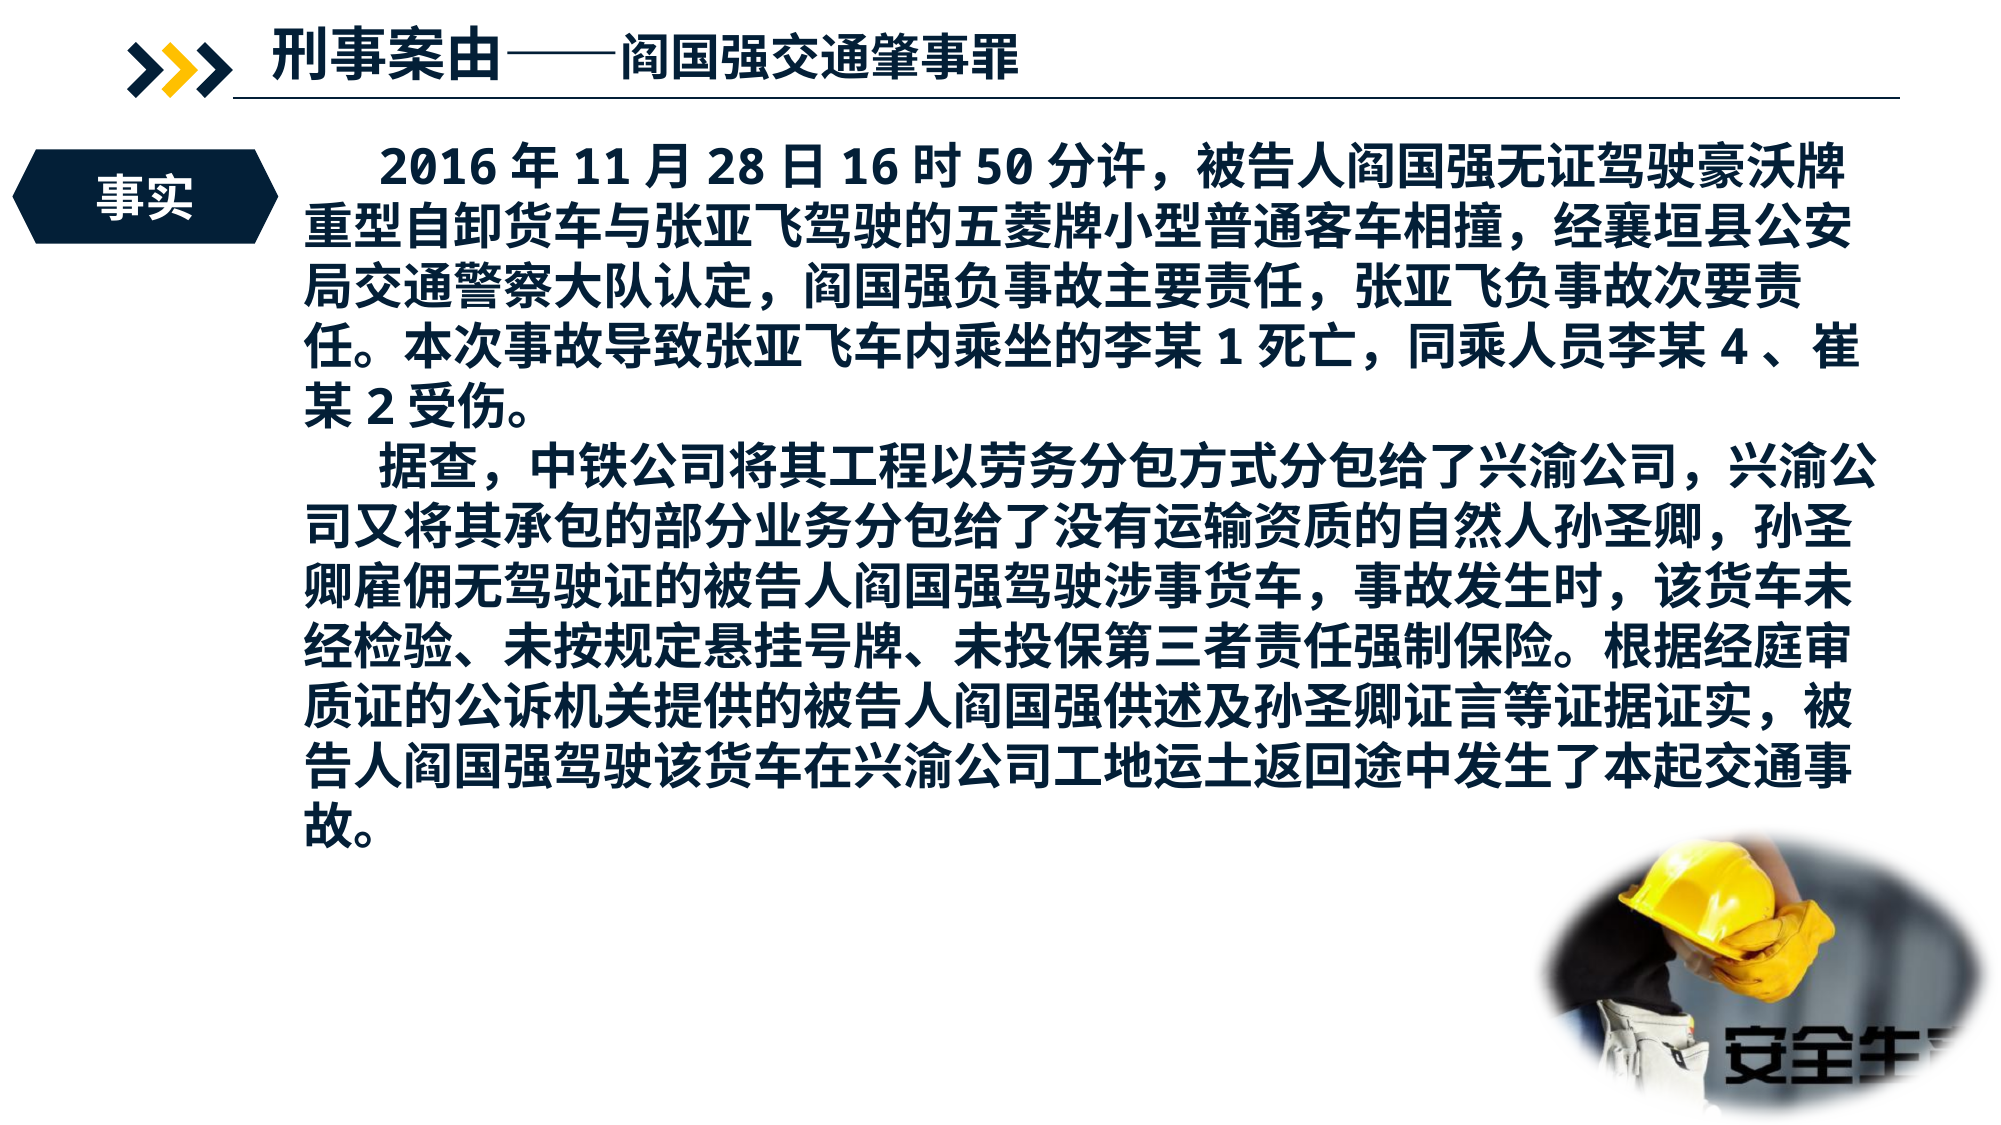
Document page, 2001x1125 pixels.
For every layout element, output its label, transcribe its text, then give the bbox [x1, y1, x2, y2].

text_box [127, 42, 1900, 98]
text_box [12, 149, 279, 244]
text_box 刑事案由——阎国强交通肇事罪 [259, 11, 1109, 42]
text_box 2016年11月28日16时50分许，被告人阎国强无证驾驶豪沃牌重型自卸货车与张亚飞驾驶的五菱牌小型普通客车相撞，经襄垣县公安局交通警察大队认定，阎国强负事故主要责任，张亚飞负事故次要责任。本次事故导致张亚飞车内乘坐的李某1死亡，同乘人员李某4、崔某2受伤。 据查，中铁公司将其工程以劳务分包方式分包给了兴渝公司，兴渝公司又将其承包的部分业务分包给了没有运输资质的自然人孙圣卿，孙圣卿雇佣无驾驶证的被告人阎国强驾驶涉事货车，事故发生时，该货车未经检验、未按规定悬挂号牌、未投保第三者责任强制保险。根据经庭审质证的公诉机关提供的被告人阎国强供述及孙圣卿证言等证据证实，被告人阎国强驾驶该货车在兴渝公司工地运土返回途中发生了本起交通事故。 [288, 127, 1900, 862]
picture [1528, 823, 2000, 1125]
